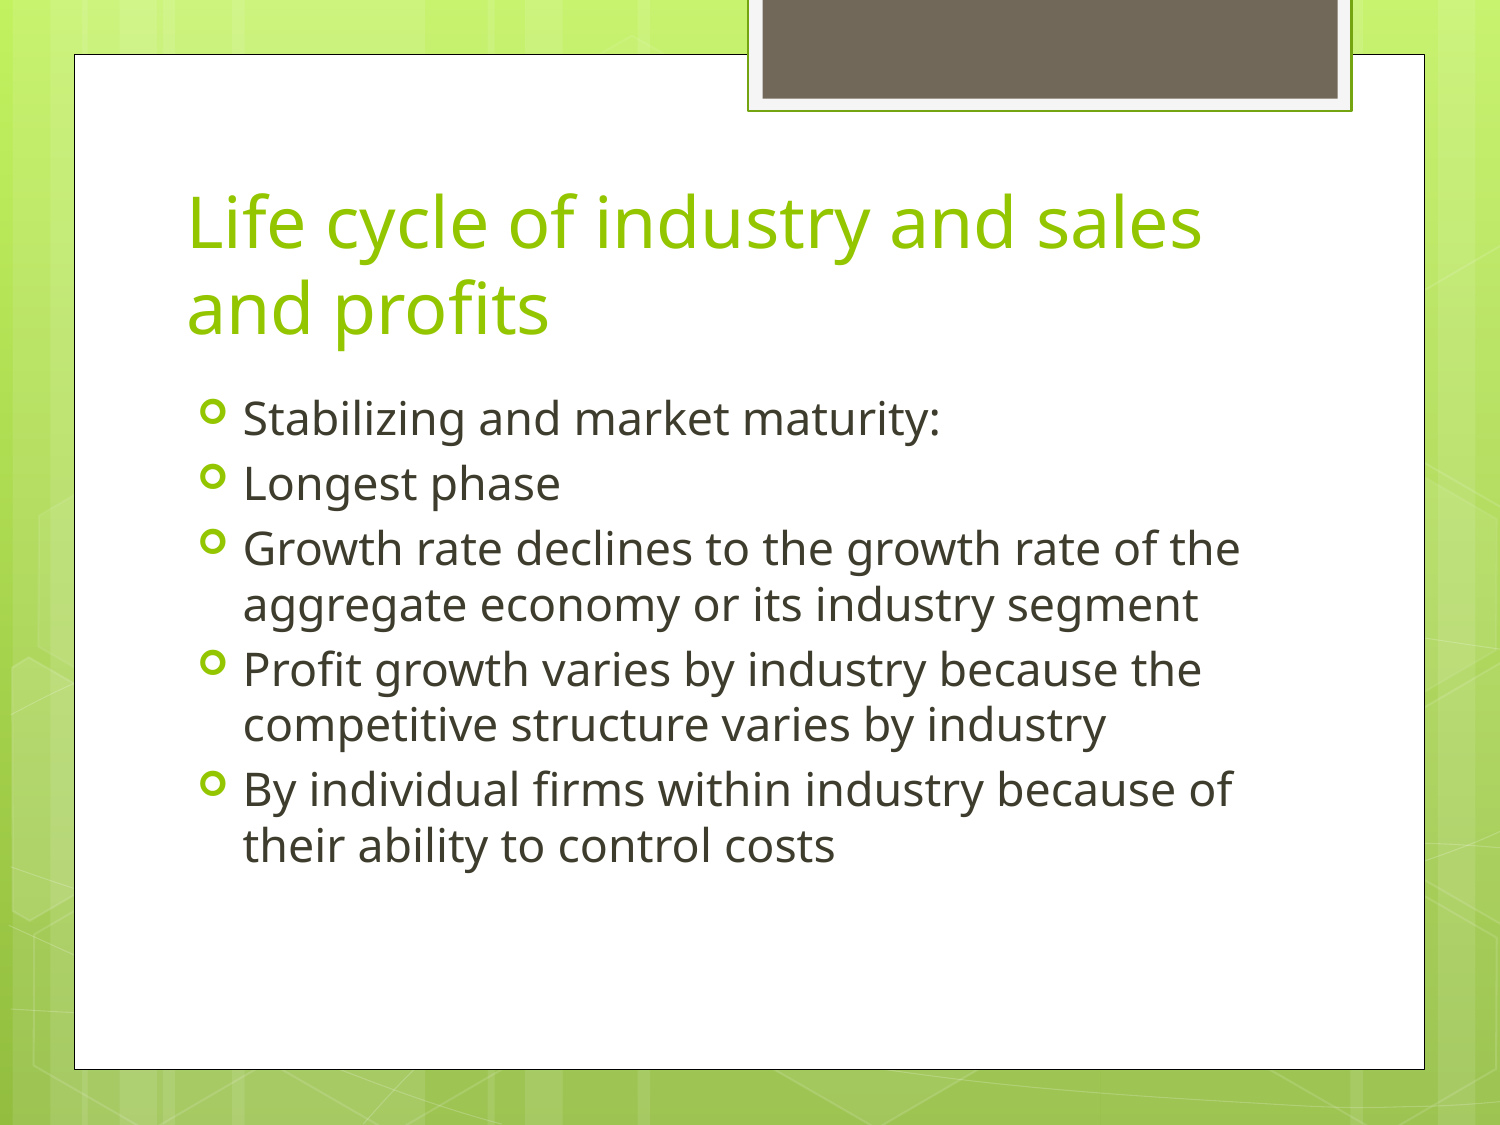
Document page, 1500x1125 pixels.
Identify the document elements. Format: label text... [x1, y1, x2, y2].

title Life cycle of industry and sales and profits [171, 168, 1324, 357]
list Stabilizing and market maturity: Longest phase Growth rate declines to the growth rate of the aggregate economy or its industry segment Profit growth varies by industry because the competitive structure varies by industry By individual firms within industry because of their ability to control costs [171, 381, 1283, 957]
